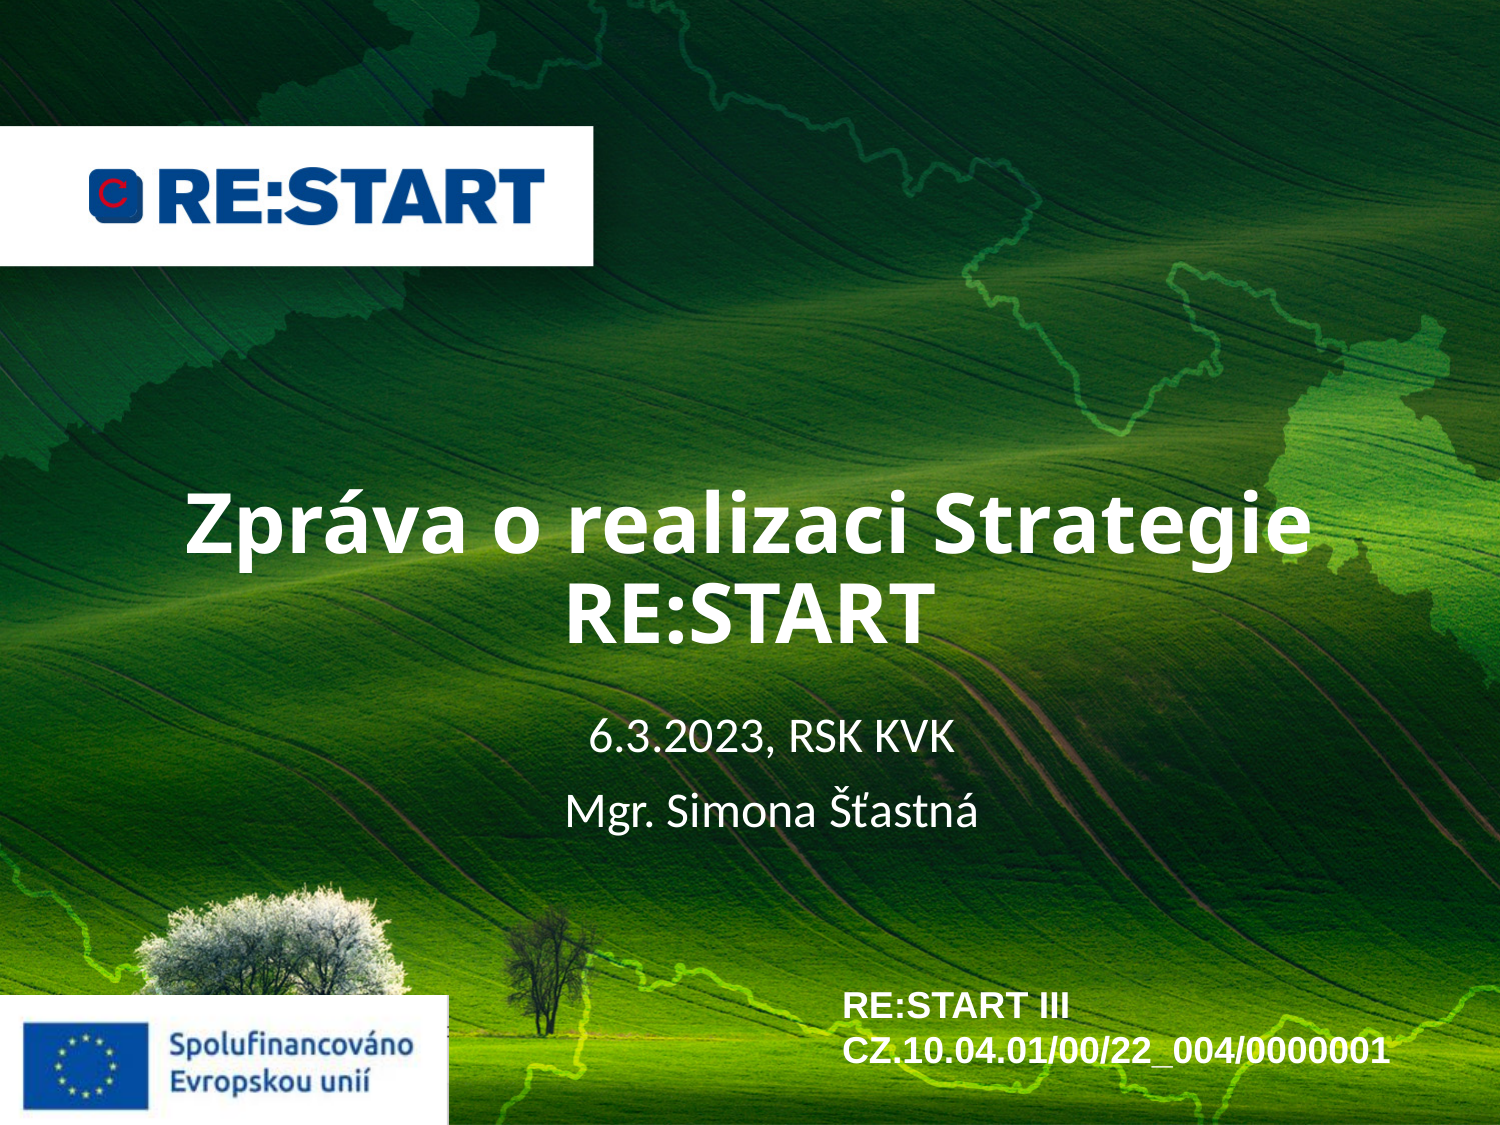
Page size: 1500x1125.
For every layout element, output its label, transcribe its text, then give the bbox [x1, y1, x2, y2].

picture [0, 0, 1500, 1125]
subtitle 6.3.2023, RSK KVK Mgr. Simona Šťastná [431, 701, 1112, 865]
title Zpráva o realizaci Strategie RE:START [112, 299, 1388, 939]
text_box RE:START III CZ.10.04.01/00/22_004/0000001 [827, 974, 1500, 1124]
